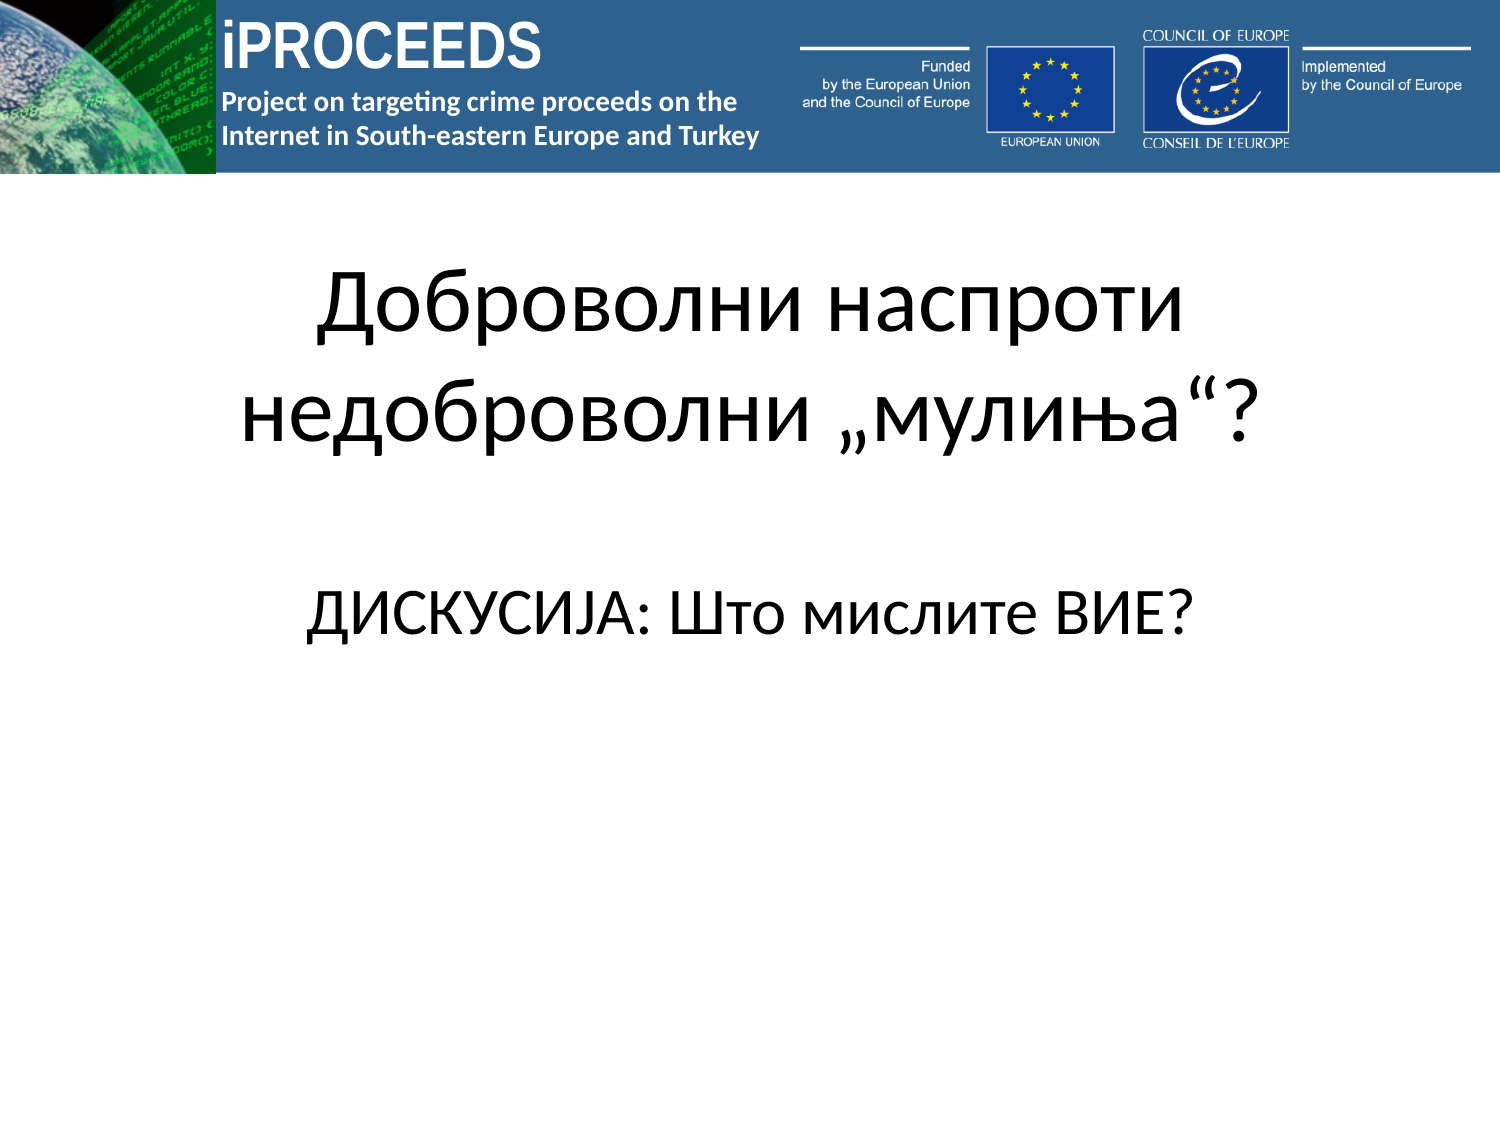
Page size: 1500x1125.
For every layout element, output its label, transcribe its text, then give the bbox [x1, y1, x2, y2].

picture [0, 0, 216, 174]
title Доброволни наспроти недоброволни „мулиња“? [76, 243, 1427, 373]
picture [800, 30, 1471, 148]
list ДИСКУСИЈА: Што мислите ВИЕ? [76, 373, 1427, 1017]
